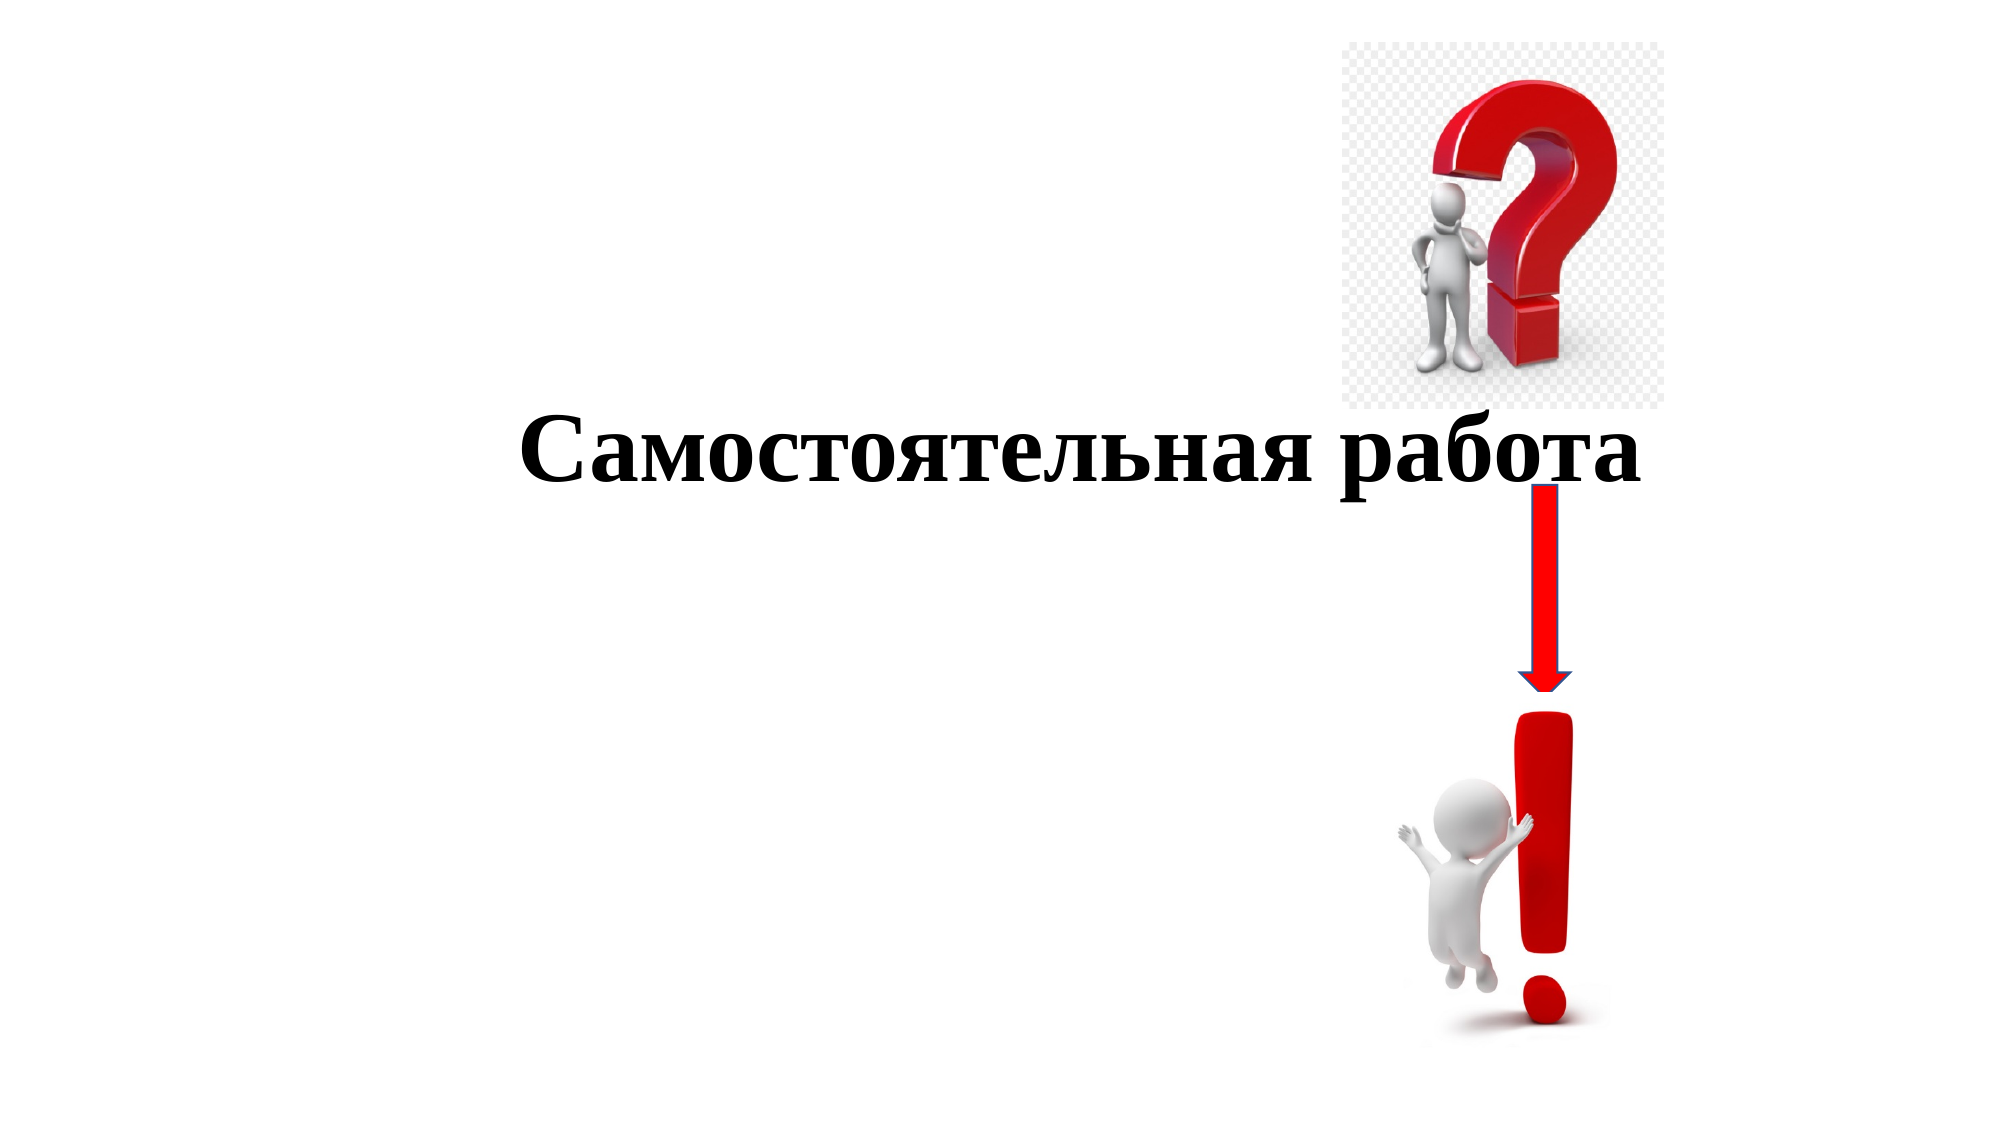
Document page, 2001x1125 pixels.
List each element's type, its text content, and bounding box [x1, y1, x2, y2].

picture [1342, 42, 1664, 409]
text_box [1517, 483, 1573, 692]
text_box Самостоятельная работа [502, 373, 1658, 509]
picture [1366, 692, 1620, 1055]
